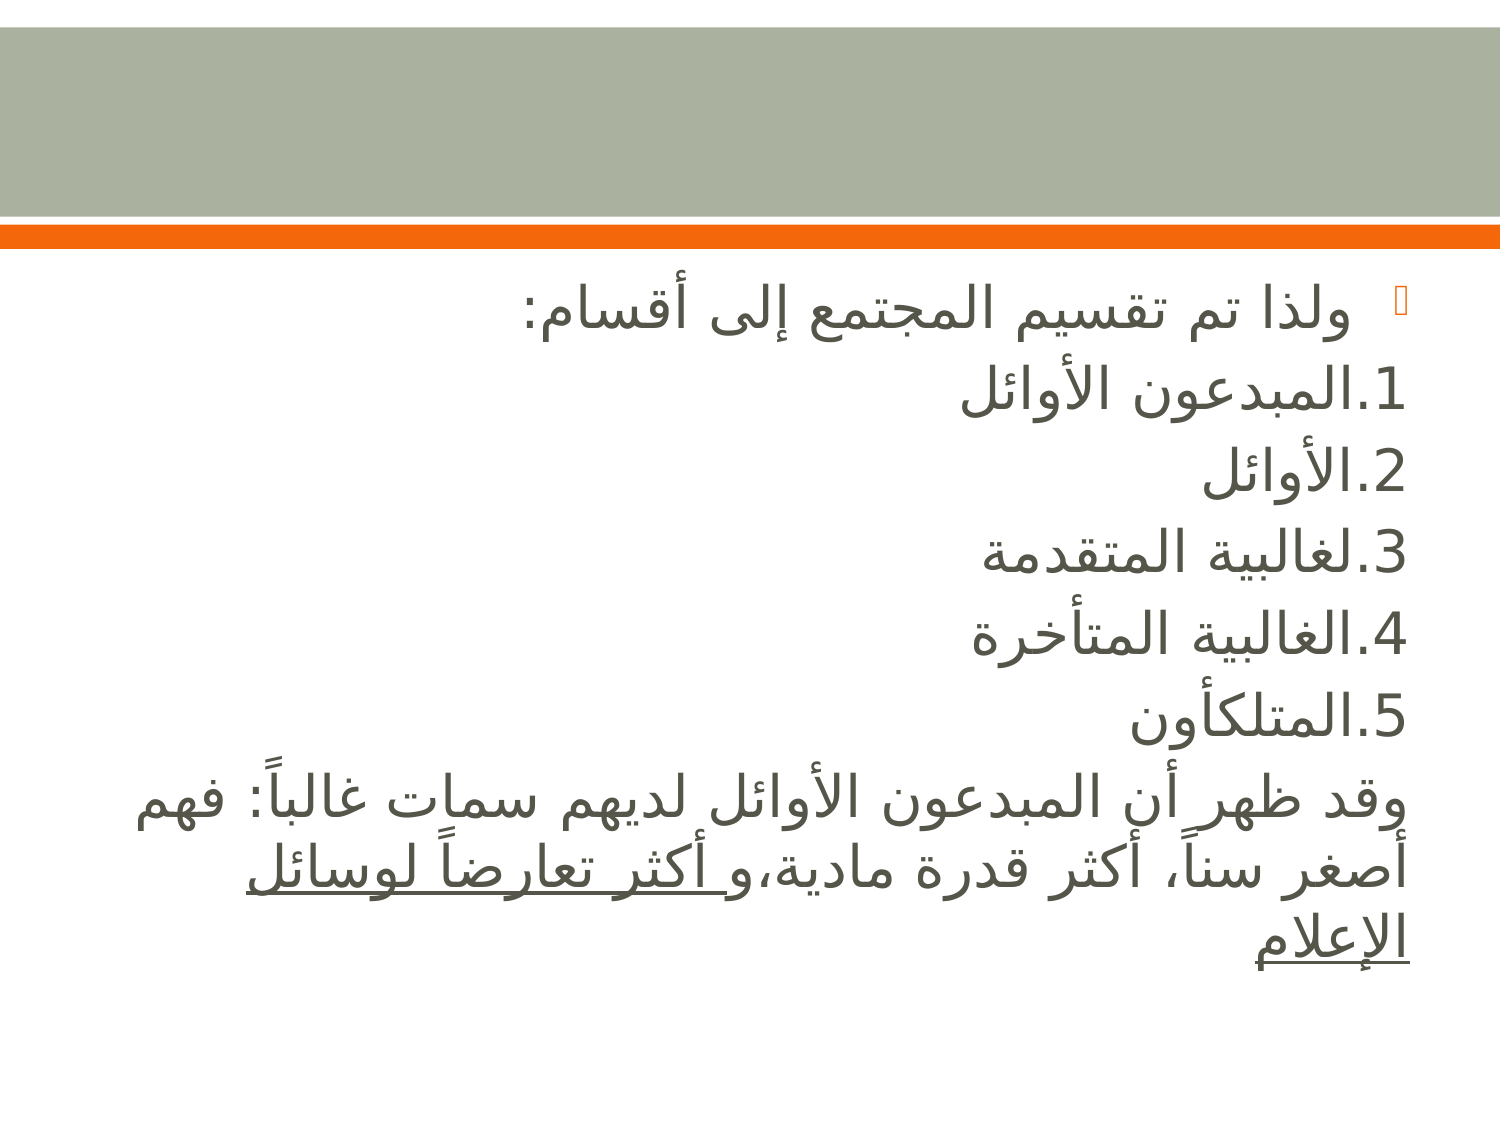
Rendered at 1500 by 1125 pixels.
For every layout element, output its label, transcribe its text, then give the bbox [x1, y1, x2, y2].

list ولذا تم تقسيم المجتمع إلى أقسام: 1.المبدعون الأوائل 2.الأوائل 3.لغالبية المتقدمة 4.الغالبية المتأخرة 5.المتلكأون وقد ظهر أن المبدعون الأوائل لديهم سمات غالباً: فهم أصغر سناً، أكثر قدرة مادية،و أكثر تعارضاً لوسائل الإعلام [75, 262, 1425, 1005]
